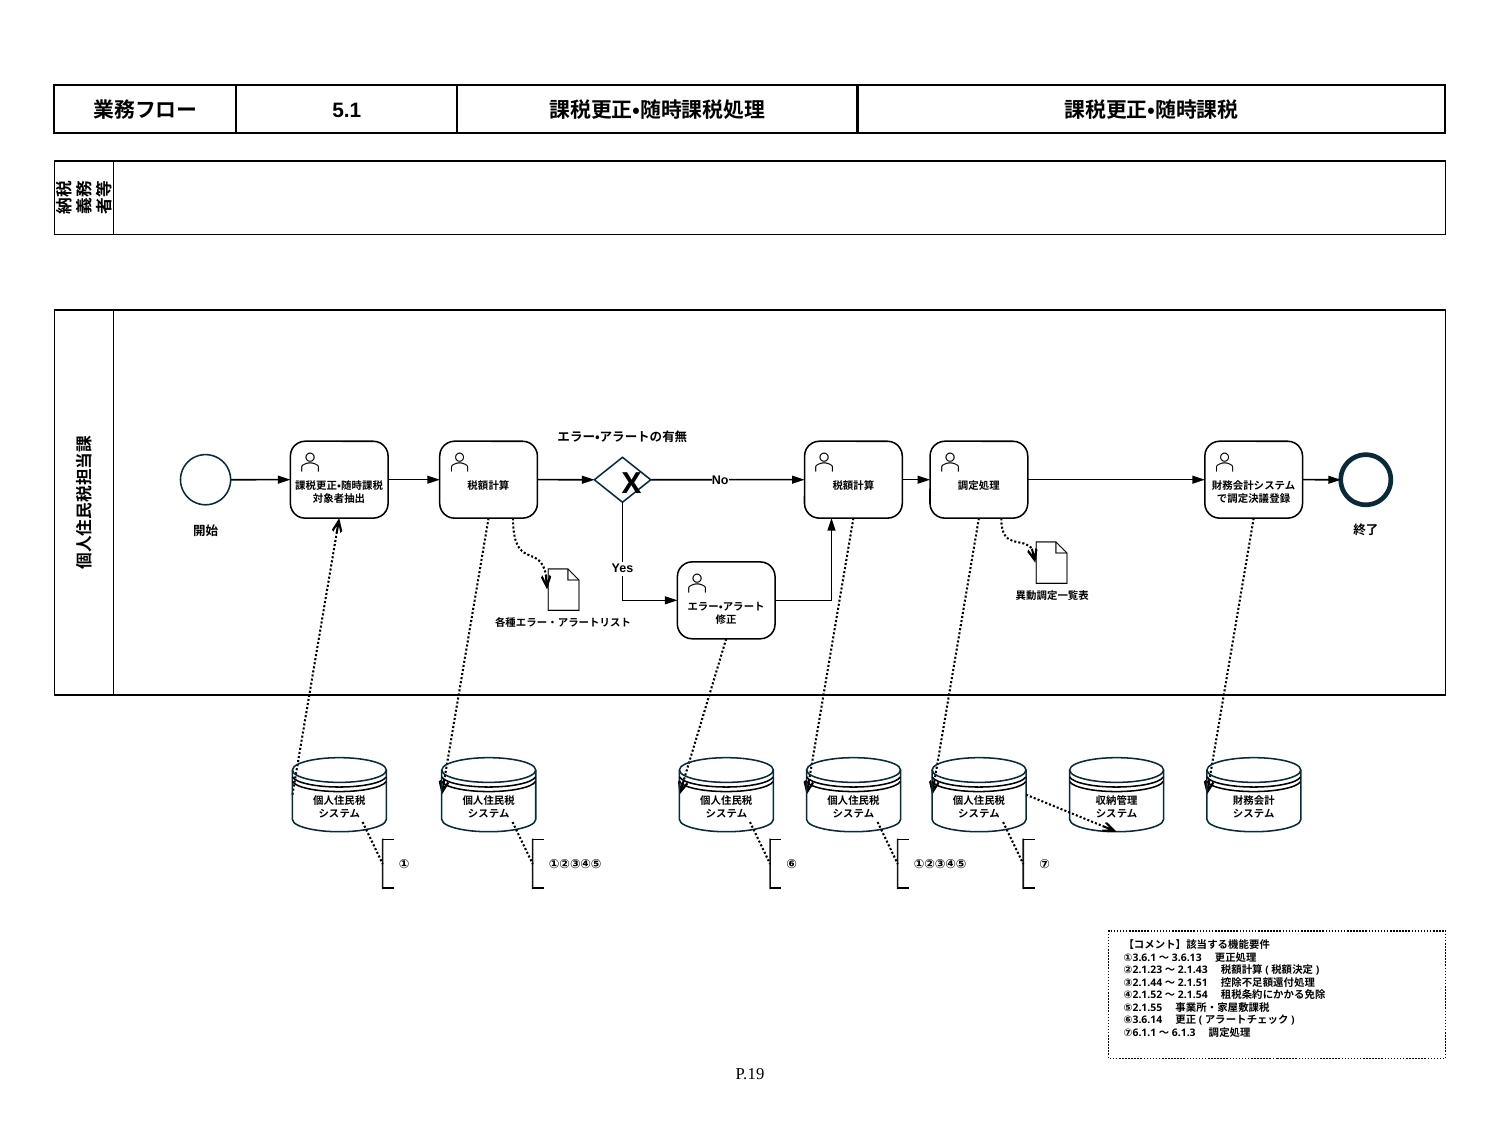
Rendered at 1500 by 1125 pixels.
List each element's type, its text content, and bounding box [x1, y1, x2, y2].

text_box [931, 757, 1027, 833]
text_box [774, 517, 832, 601]
text_box 【コメント】該当する機能要件 ①3.6.1～3.6.13 更正処理 ②2.1.23～2.1.43 税額計算(税額決定) ③2.1.44～2.1.51 控除不足額還付処理 ④2.1.52～2.1.54 租税条約にかかる免除 ⑤2.1.55 事業所・家屋敷課税 ⑥3.6.14 更正(アラートチェック) ⑦6.1.1～6.1.3 調定処理 [1107, 929, 1447, 1060]
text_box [1068, 757, 1165, 833]
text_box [805, 757, 902, 833]
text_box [53, 160, 1447, 236]
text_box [439, 440, 538, 519]
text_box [53, 309, 1447, 696]
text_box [676, 561, 776, 640]
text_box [53, 84, 1447, 134]
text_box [362, 821, 487, 889]
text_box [804, 440, 903, 519]
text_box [289, 440, 389, 519]
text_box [512, 821, 637, 889]
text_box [1002, 821, 1128, 889]
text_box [749, 821, 874, 889]
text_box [877, 821, 1002, 889]
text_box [1204, 440, 1304, 519]
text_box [291, 757, 387, 833]
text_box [929, 440, 1029, 519]
slide_number P.19 [581, 1042, 919, 1103]
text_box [1000, 517, 1103, 620]
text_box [440, 757, 537, 833]
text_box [678, 757, 774, 833]
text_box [512, 517, 615, 646]
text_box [1205, 757, 1302, 833]
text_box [600, 523, 700, 580]
